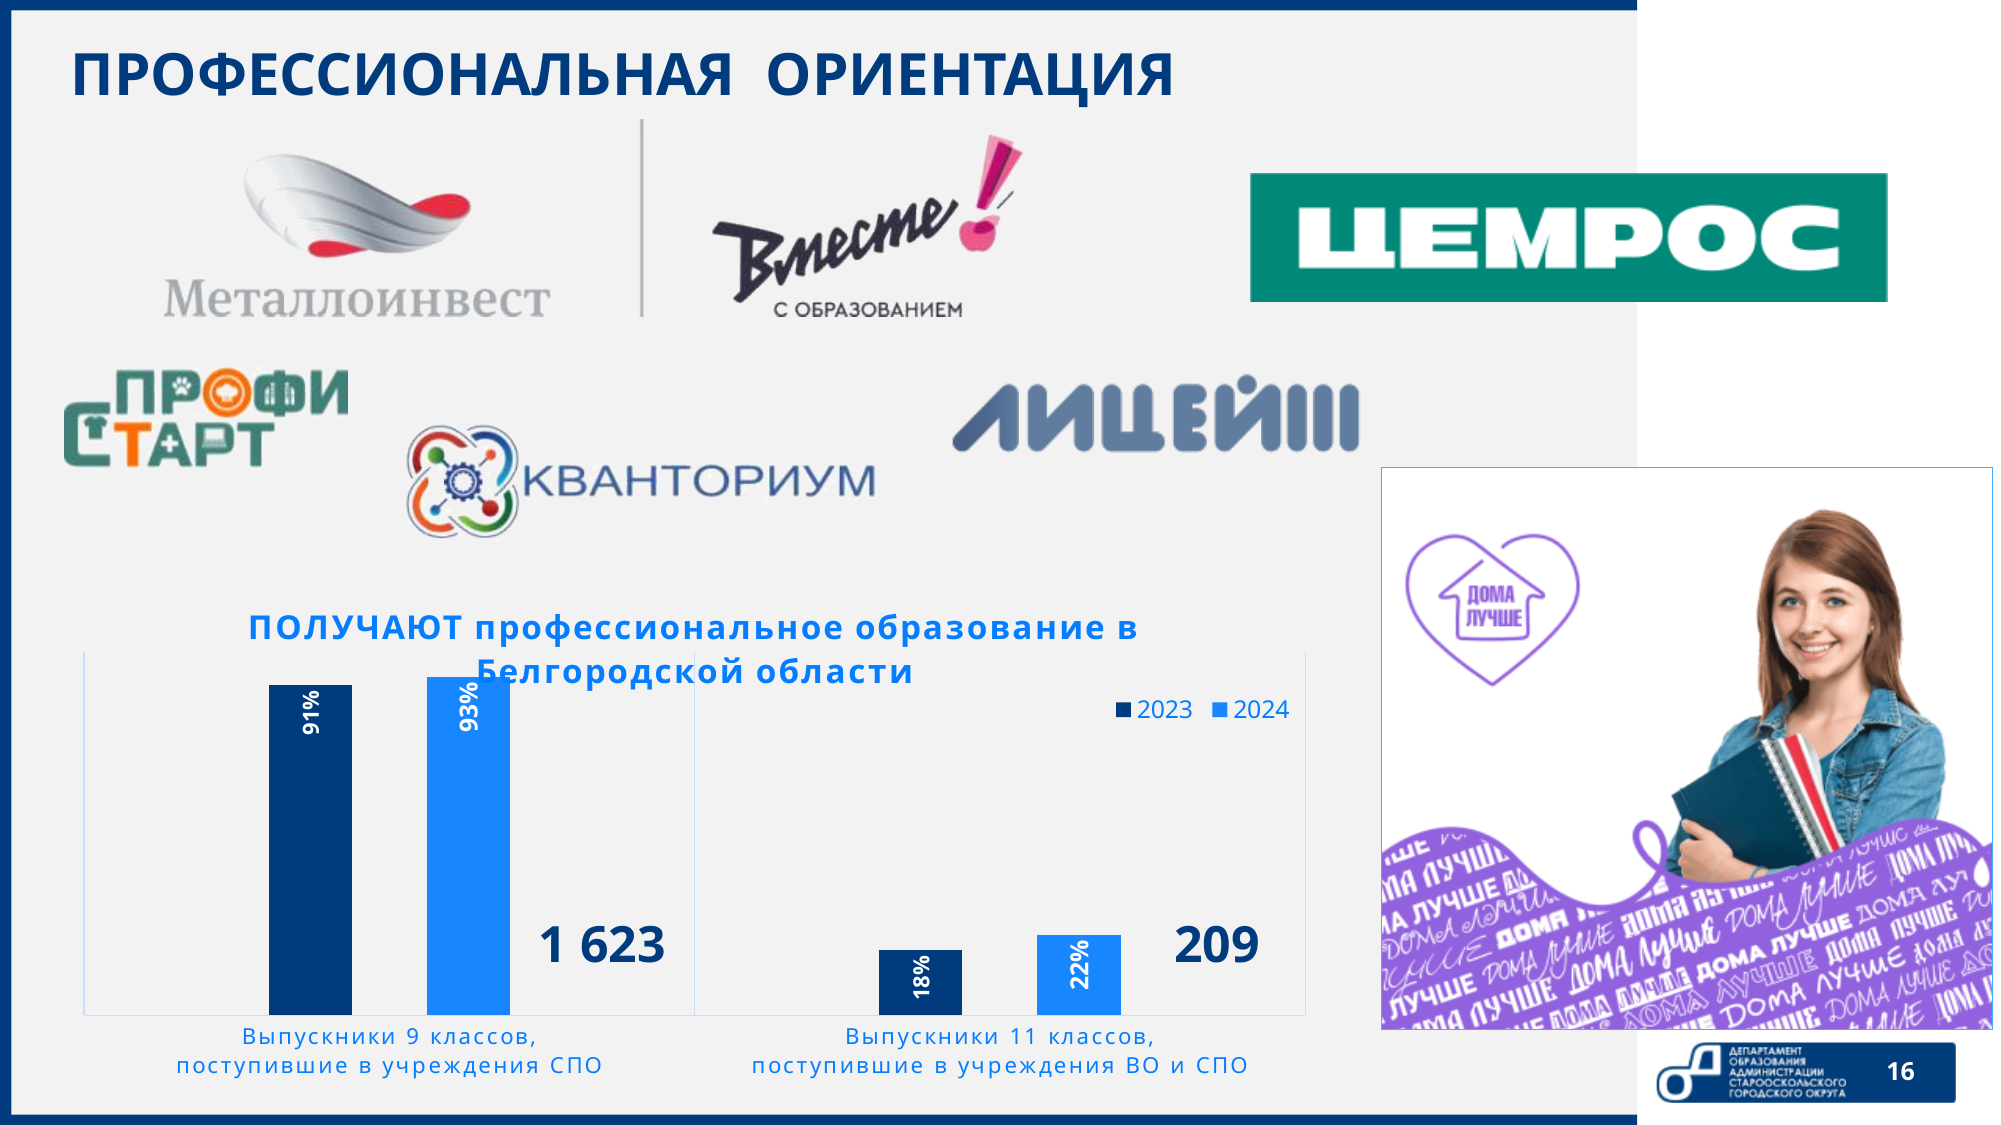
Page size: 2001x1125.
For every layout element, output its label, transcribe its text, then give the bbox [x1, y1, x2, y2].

picture [949, 370, 1362, 456]
title ПРОФЕССИОНАЛЬНАЯ ОРИЕНТАЦИЯ [70, 42, 1626, 114]
slide_number 16 [1877, 1050, 1924, 1096]
picture [382, 415, 901, 546]
picture [1381, 467, 1993, 1030]
picture [64, 367, 348, 472]
picture [1657, 1043, 1955, 1102]
picture [164, 119, 1023, 317]
chart [60, 578, 1329, 1081]
picture [1249, 173, 1888, 302]
